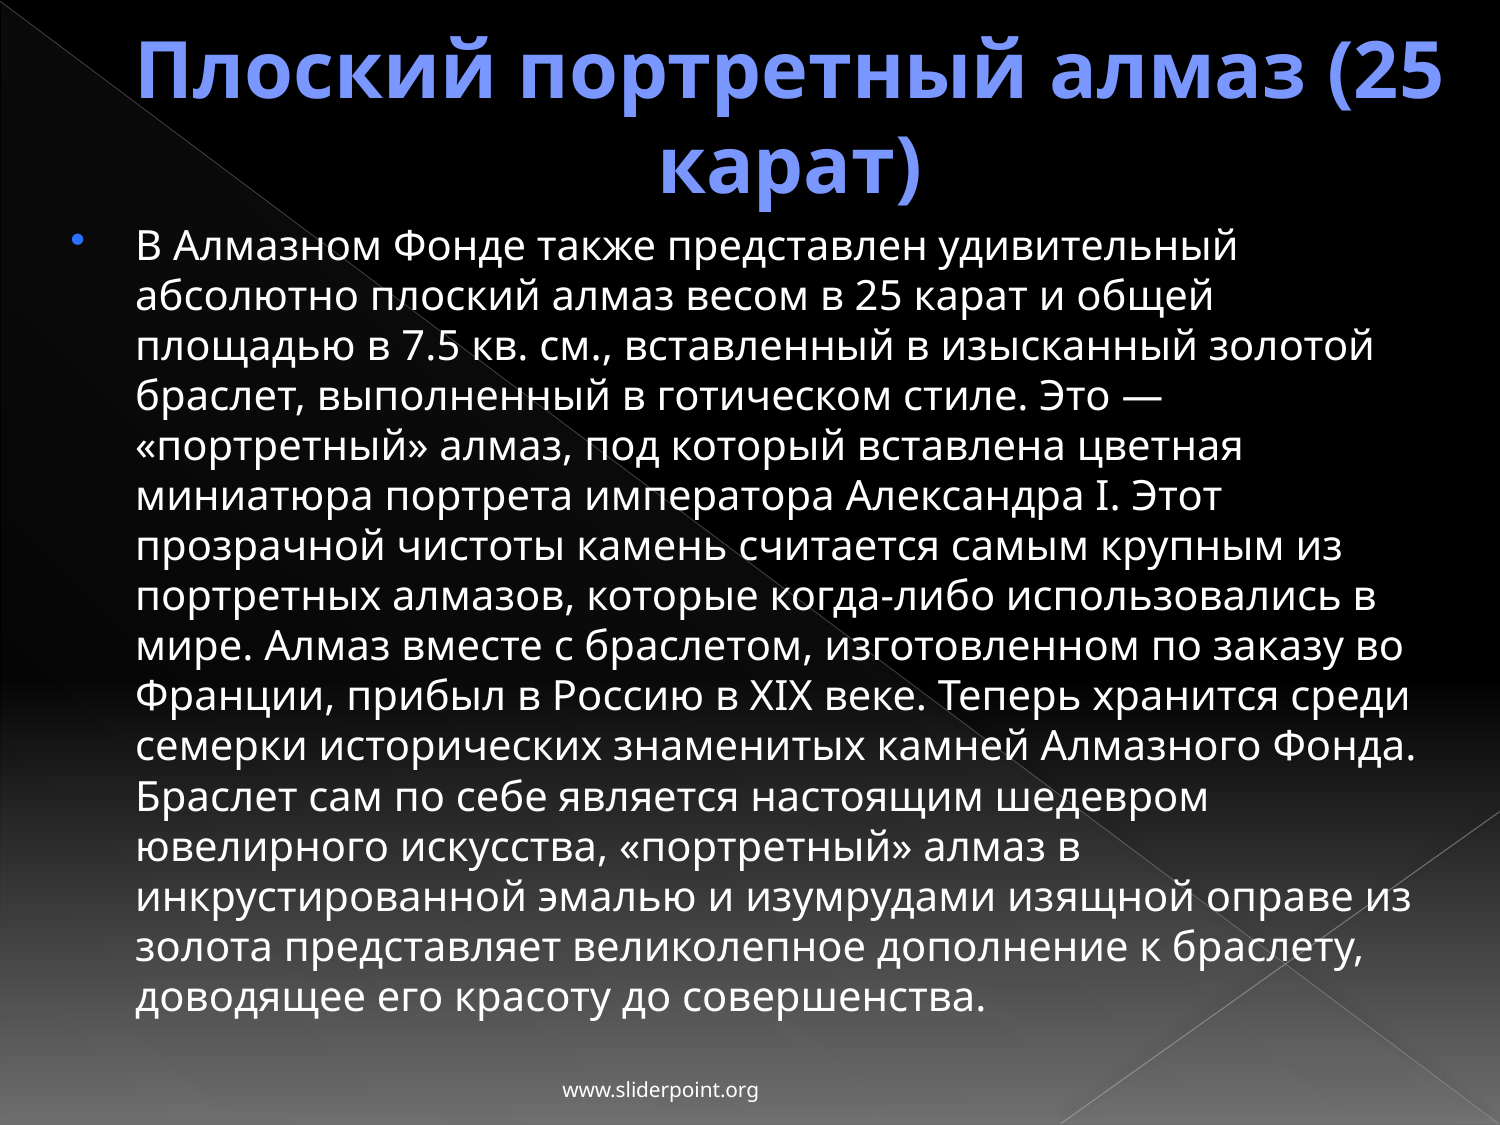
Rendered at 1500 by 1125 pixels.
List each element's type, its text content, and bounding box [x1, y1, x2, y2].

title Плоский портретный алмаз (25 карат) [0, 0, 1500, 230]
footer www.sliderpoint.org [75, 1063, 774, 1113]
list В Алмазном Фонде также представлен удивительный абсолютно плоский алмаз весом в 25 карат и общей площадью в 7.5 кв. см., вставленный в изысканный золотой браслет, выполненный в готическом стиле. Это — «портретный» алмаз, под который вставлена цветная миниатюра портрета императора Александра I. Этот прозрачной чистоты камень считается самым крупным из портретных алмазов, которые когда-либо использовались в мире. Алмаз вместе с браслетом, изготовленном по заказу во Франции, прибыл в Россию в XIX веке. Теперь хранится среди семерки исторических знаменитых камней Алмазного Фонда. Браслет сам по себе является настоящим шедевром ювелирного искусства, «портретный» алмаз в инкрустированной эмалью и изумрудами изящной оправе из золота представляет великолепное дополнение к браслету, доводящее его красоту до совершенства. [46, 210, 1454, 1125]
